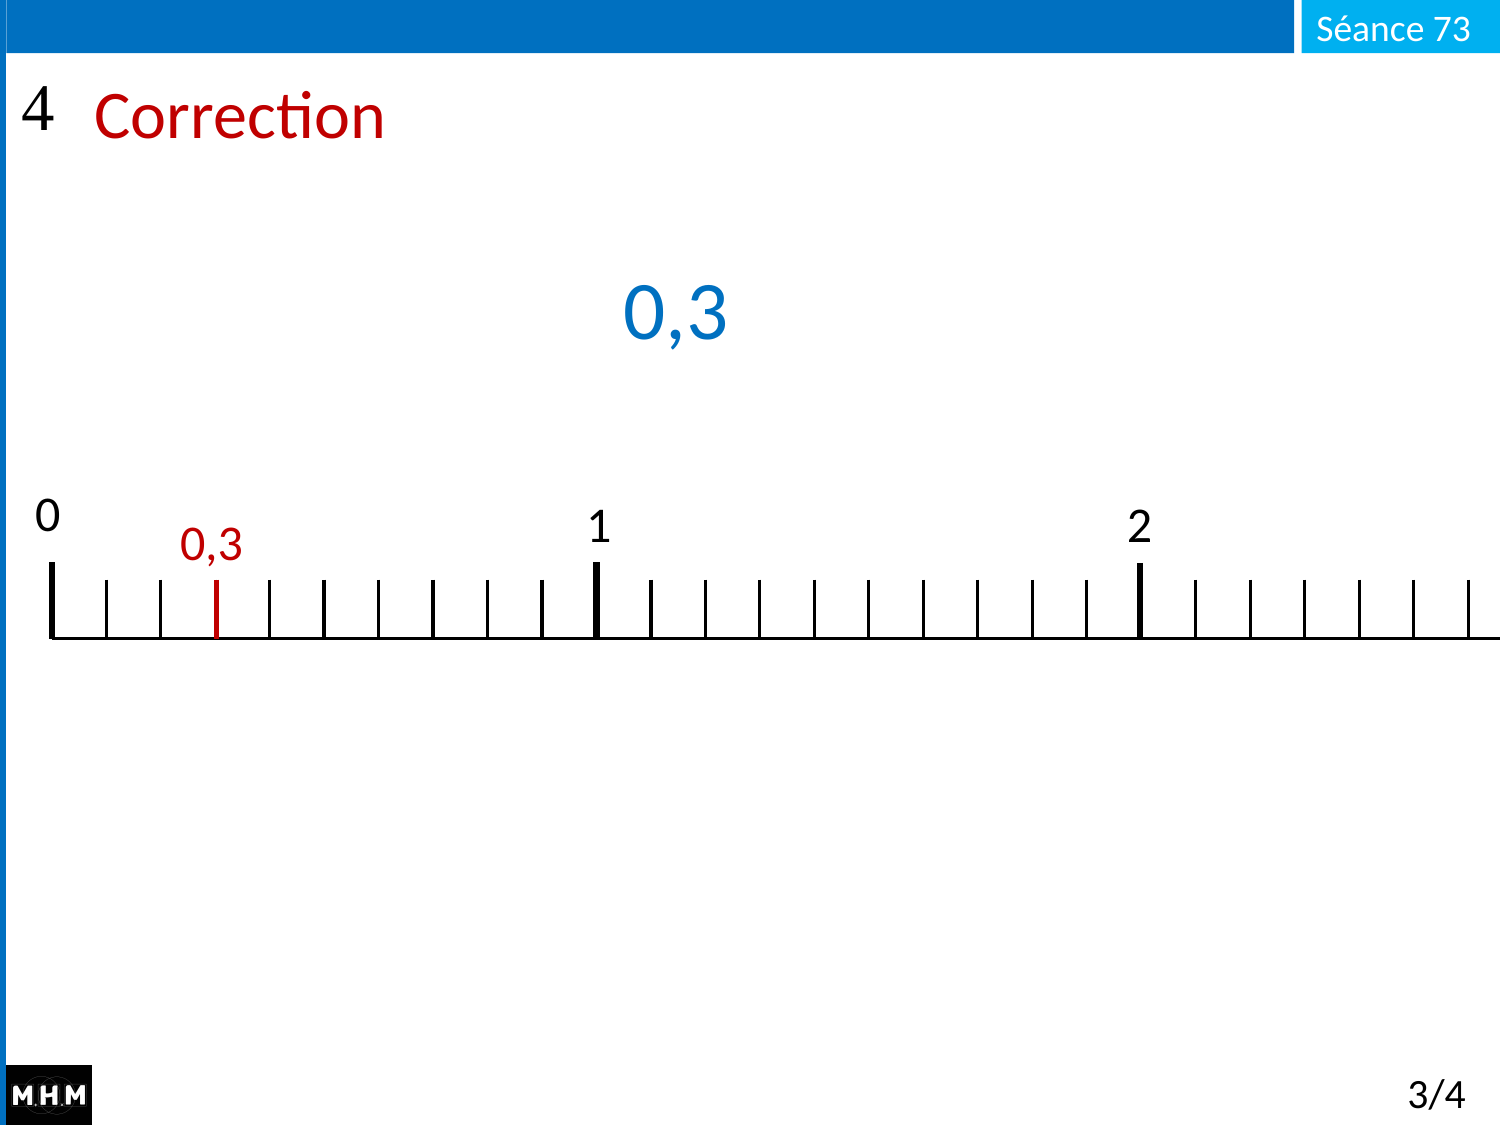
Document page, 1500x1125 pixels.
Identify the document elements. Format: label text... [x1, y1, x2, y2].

text_box 0,3 [608, 249, 815, 364]
title Correction [79, 71, 1374, 161]
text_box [20, 474, 1500, 640]
list 3/4 [1373, 1064, 1500, 1125]
picture [6, 1065, 92, 1125]
